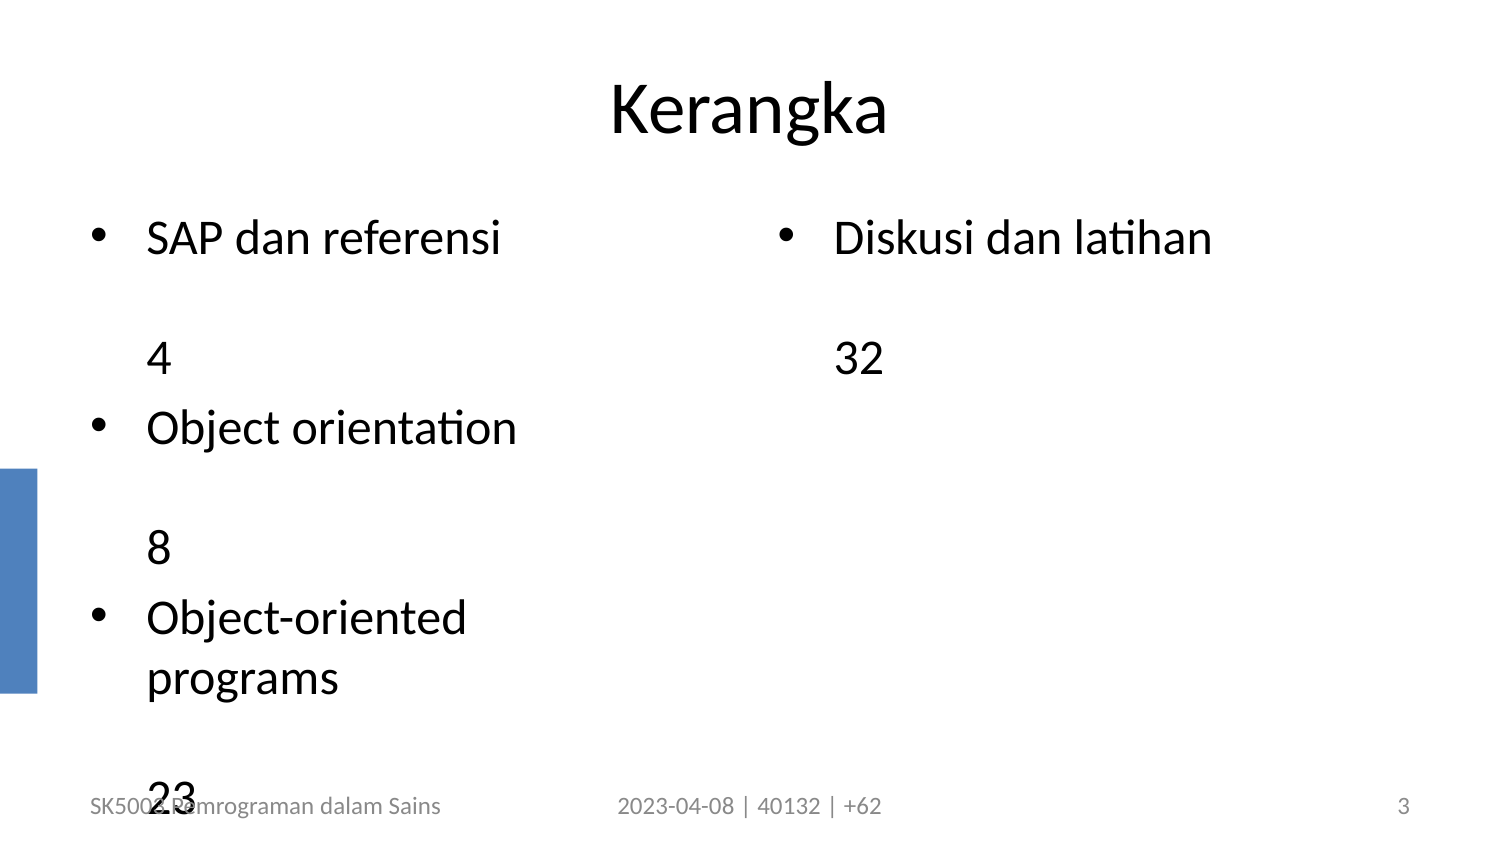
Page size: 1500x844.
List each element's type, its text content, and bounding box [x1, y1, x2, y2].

list SAP dan referensi 4 Object orientation 8 Object-oriented programs 23 [74, 196, 738, 754]
slide_number 3 [1074, 782, 1425, 827]
footer 2023-04-08 | 40132 | +62 [512, 782, 988, 827]
slide_number SK5003 Pemrograman dalam Sains [75, 782, 463, 827]
title Kerangka [74, 33, 1426, 175]
list Diskusi dan latihan 32 [762, 196, 1426, 754]
